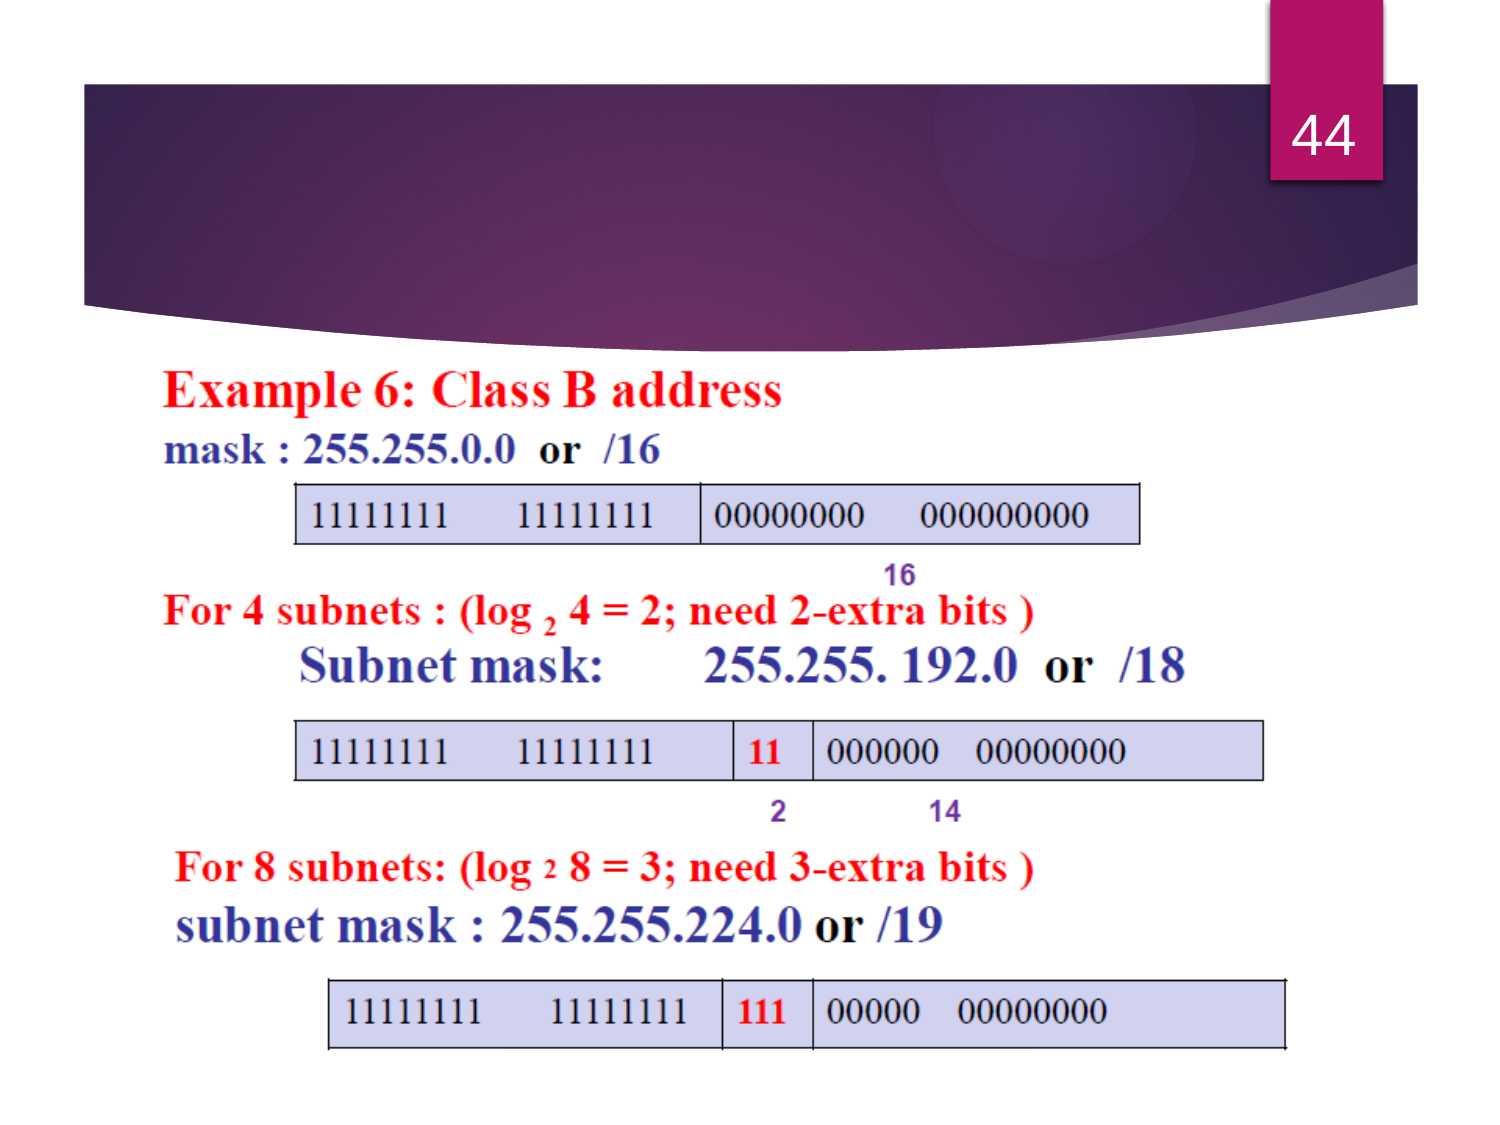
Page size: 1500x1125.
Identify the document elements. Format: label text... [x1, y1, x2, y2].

picture [149, 362, 1308, 1052]
slide_number 44 [1259, 48, 1390, 175]
